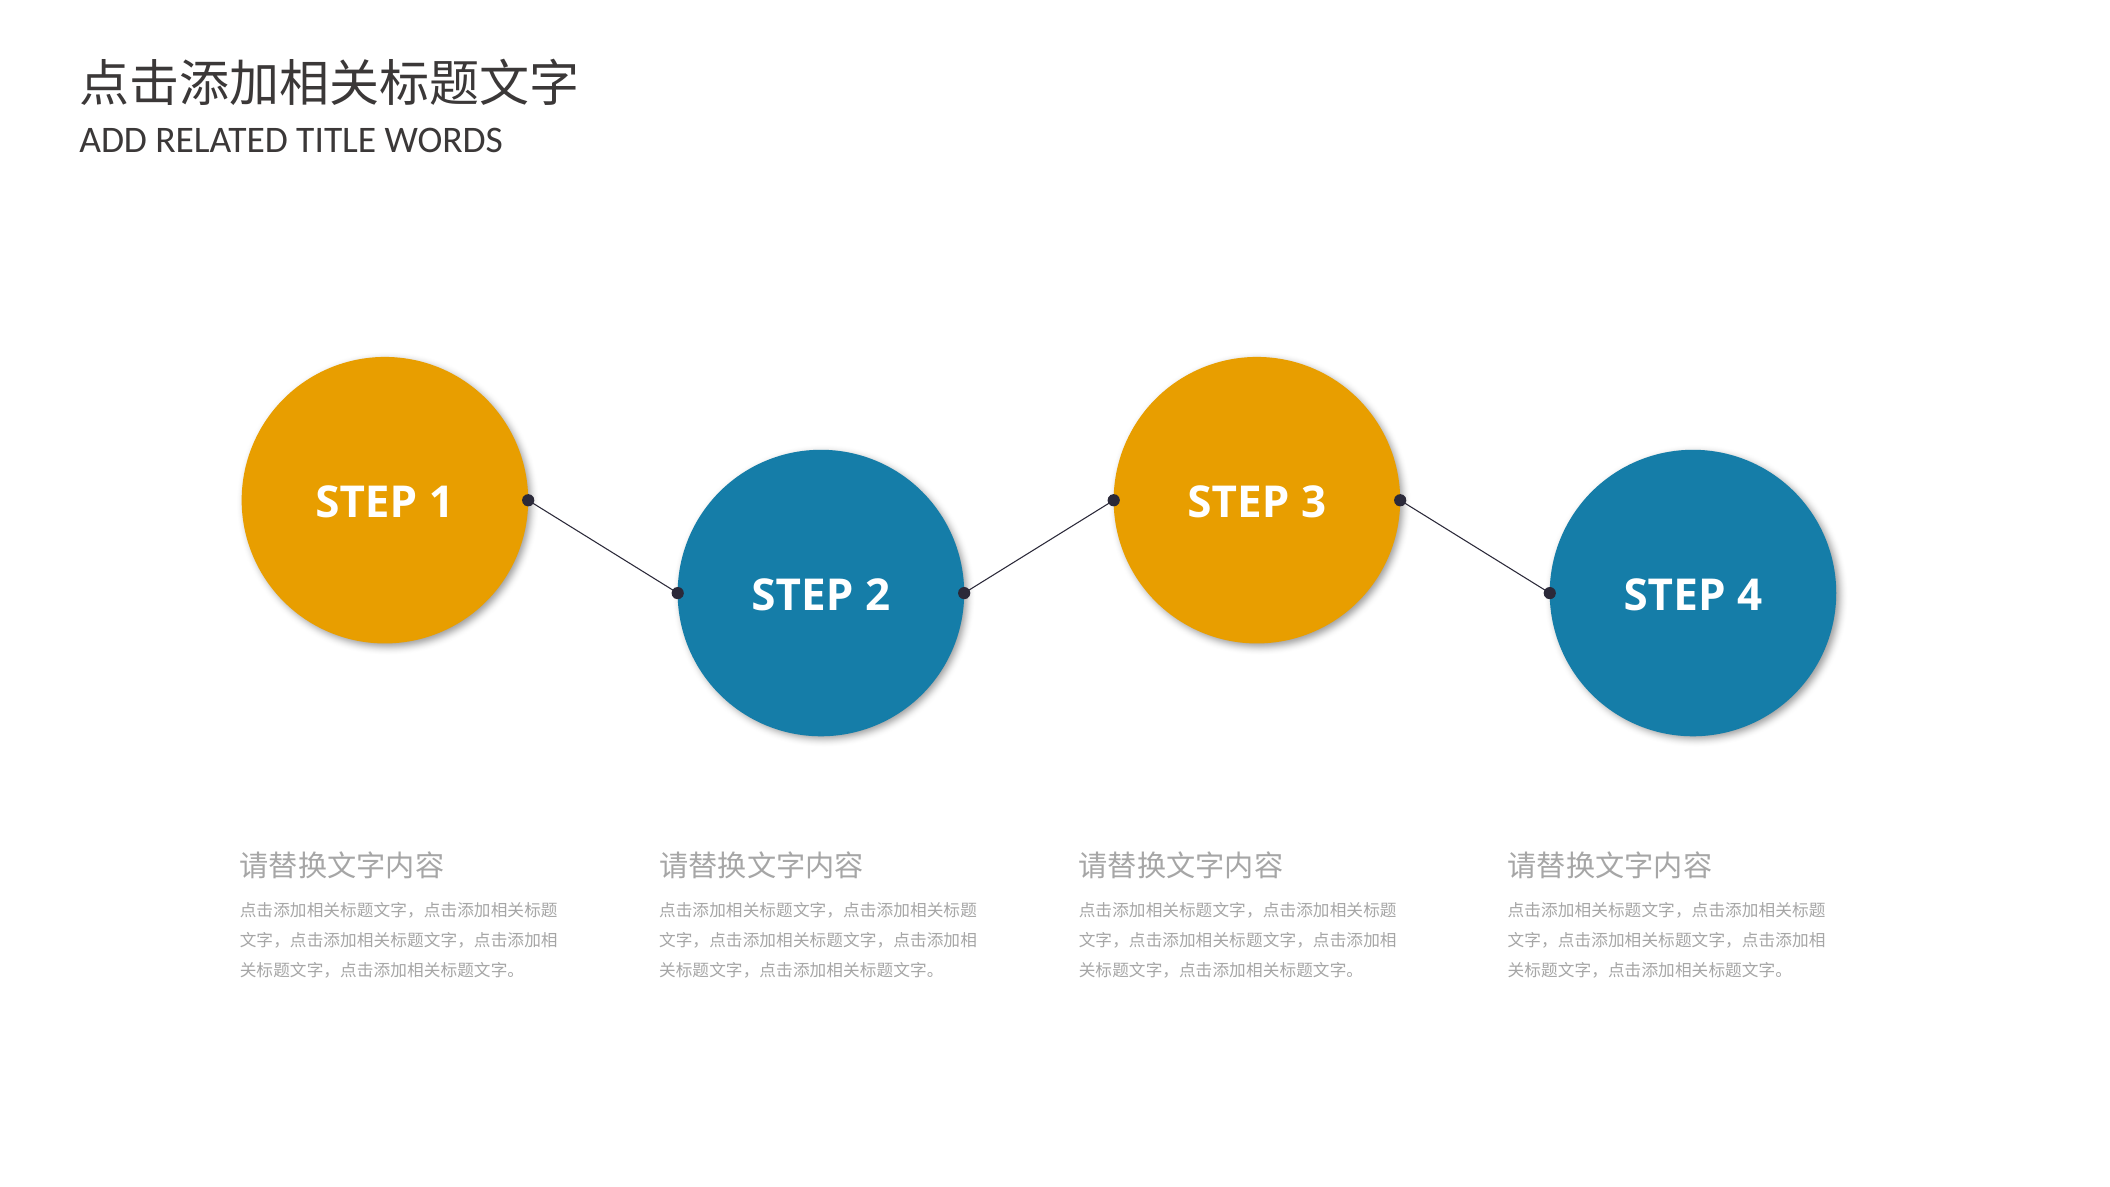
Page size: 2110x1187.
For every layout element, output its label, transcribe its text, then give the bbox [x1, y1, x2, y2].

text_box 点击添加相关标题文字，点击添加相关标题文字，点击添加相关标题文字，点击添加相关标题文字，点击添加相关标题文字。 [1062, 882, 1429, 988]
text_box 请替换文字内容 [1491, 832, 1891, 891]
text_box STEP 2 [676, 448, 966, 738]
text_box 点击添加相关标题文字，点击添加相关标题文字，点击添加相关标题文字，点击添加相关标题文字，点击添加相关标题文字。 [1491, 882, 1858, 988]
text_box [528, 500, 678, 594]
text_box 请替换文字内容 [1062, 832, 1462, 891]
text_box 点击添加相关标题文字，点击添加相关标题文字，点击添加相关标题文字，点击添加相关标题文字，点击添加相关标题文字。 [643, 882, 1010, 988]
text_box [1400, 500, 1550, 594]
text_box 请替换文字内容 [223, 832, 623, 891]
text_box STEP 4 [1548, 448, 1838, 738]
text_box STEP 3 [1112, 355, 1402, 645]
text_box STEP 1 [240, 355, 530, 645]
text_box ADD RELATED TITLE WORDS [63, 107, 520, 169]
text_box 点击添加相关标题文字，点击添加相关标题文字，点击添加相关标题文字，点击添加相关标题文字，点击添加相关标题文字。 [223, 882, 590, 988]
text_box 点击添加相关标题文字 [63, 43, 596, 120]
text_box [964, 500, 1114, 594]
text_box 请替换文字内容 [643, 832, 1043, 891]
